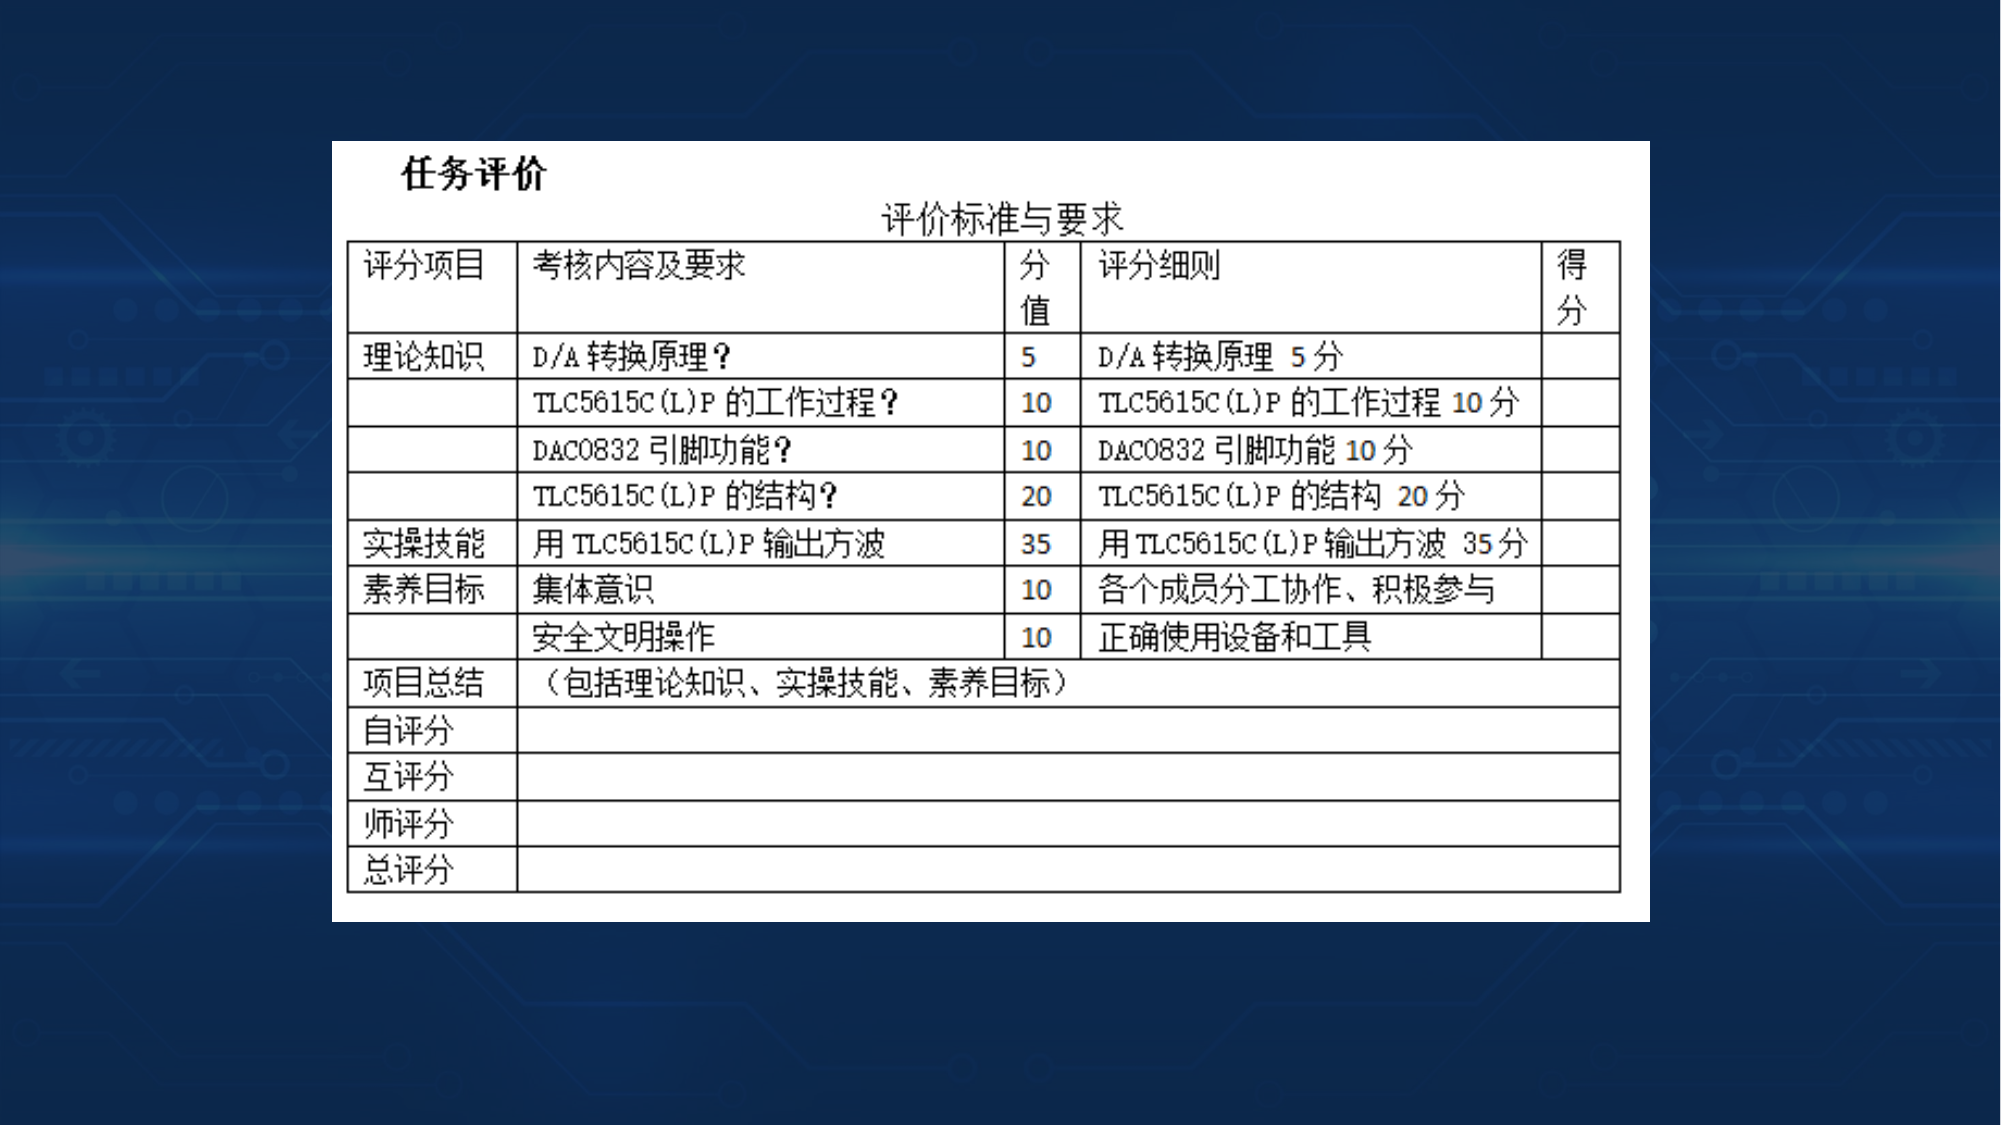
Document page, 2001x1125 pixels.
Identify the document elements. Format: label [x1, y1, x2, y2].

picture [332, 140, 1651, 923]
